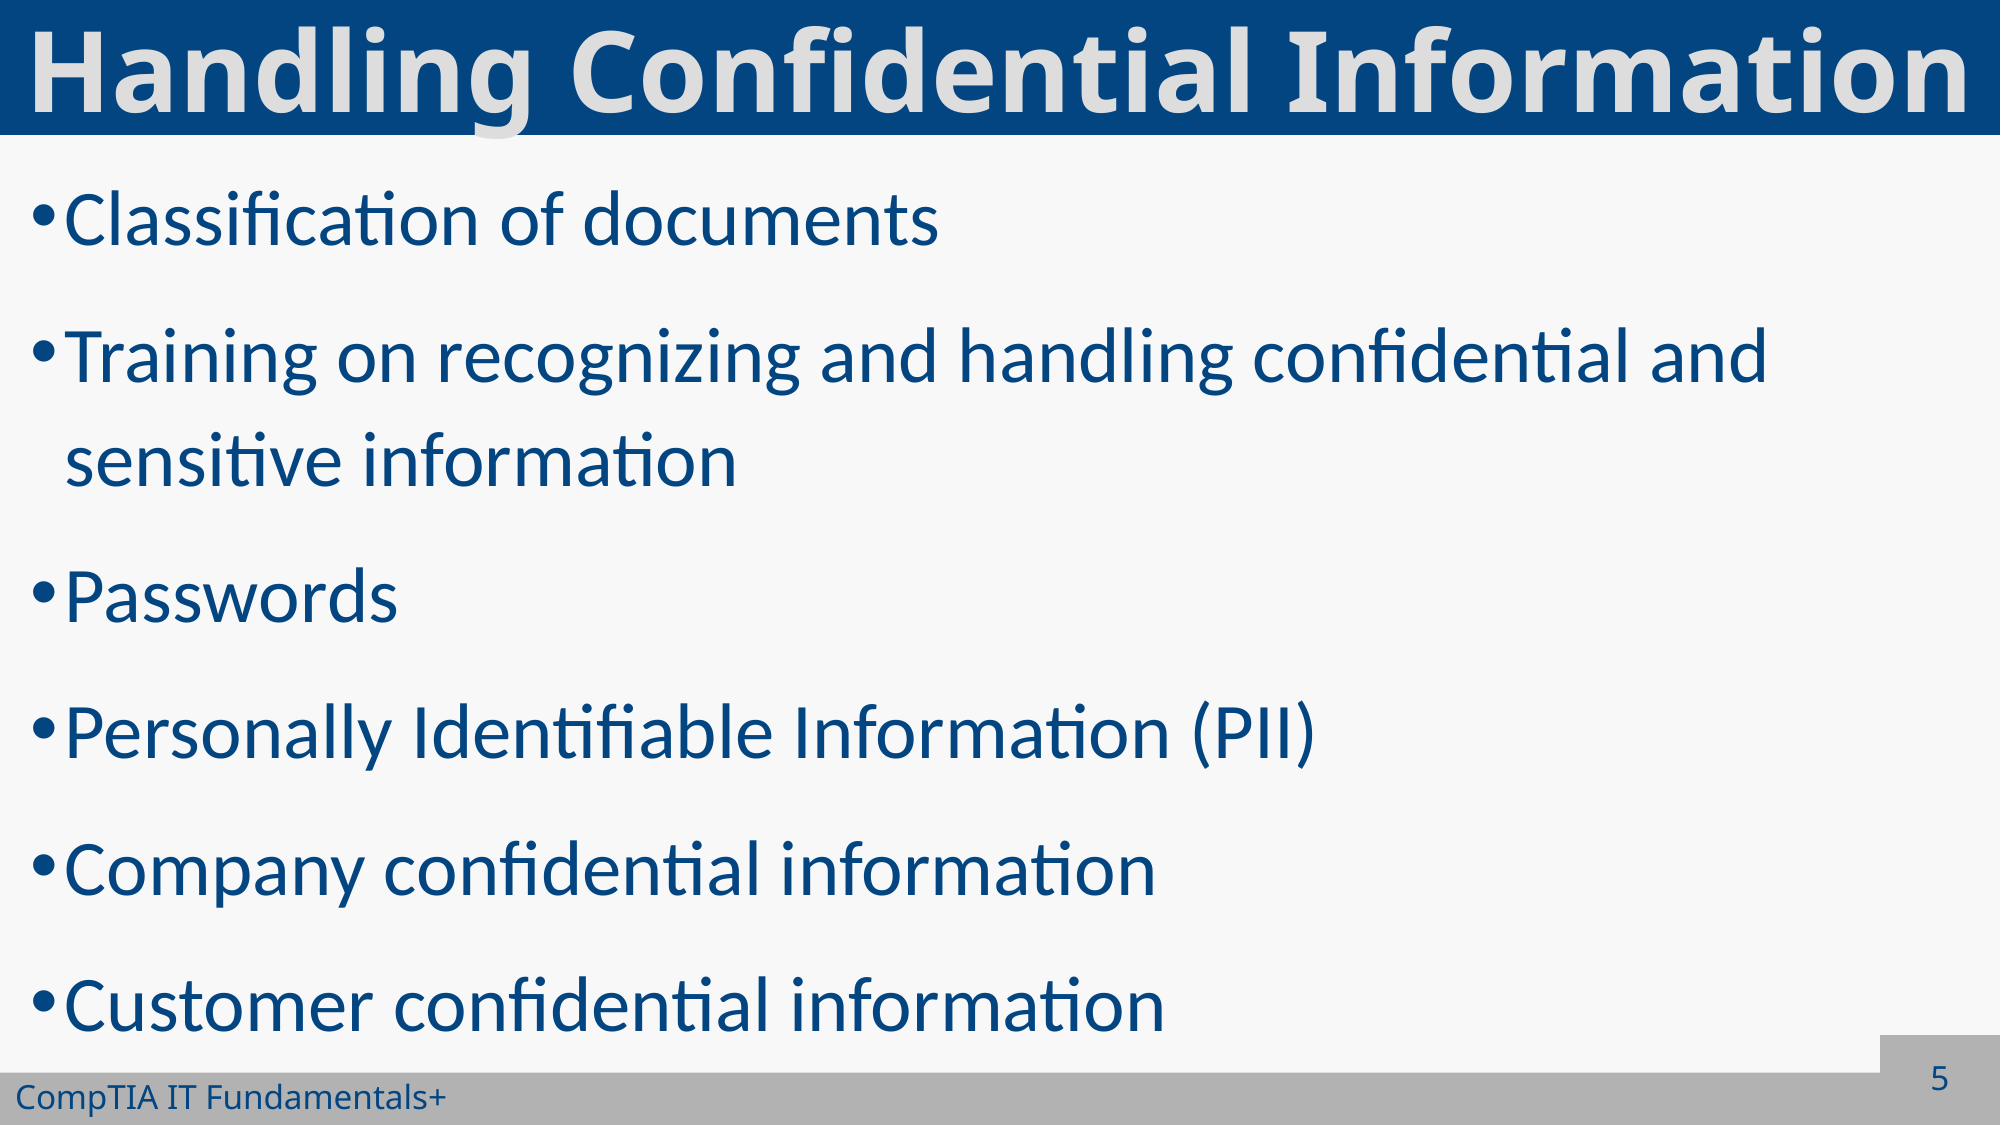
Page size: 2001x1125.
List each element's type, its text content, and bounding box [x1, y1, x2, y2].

list Classification of documents Training on recognizing and handling confidential and sensitive information Passwords Personally Identifiable Information (PII) Company confidential information Customer confidential information [15, 149, 1980, 1065]
slide_number 5 [1880, 1035, 2000, 1125]
footer CompTIA IT Fundamentals+ [0, 1072, 1880, 1125]
title Handling Confidential Information [0, 0, 2000, 135]
